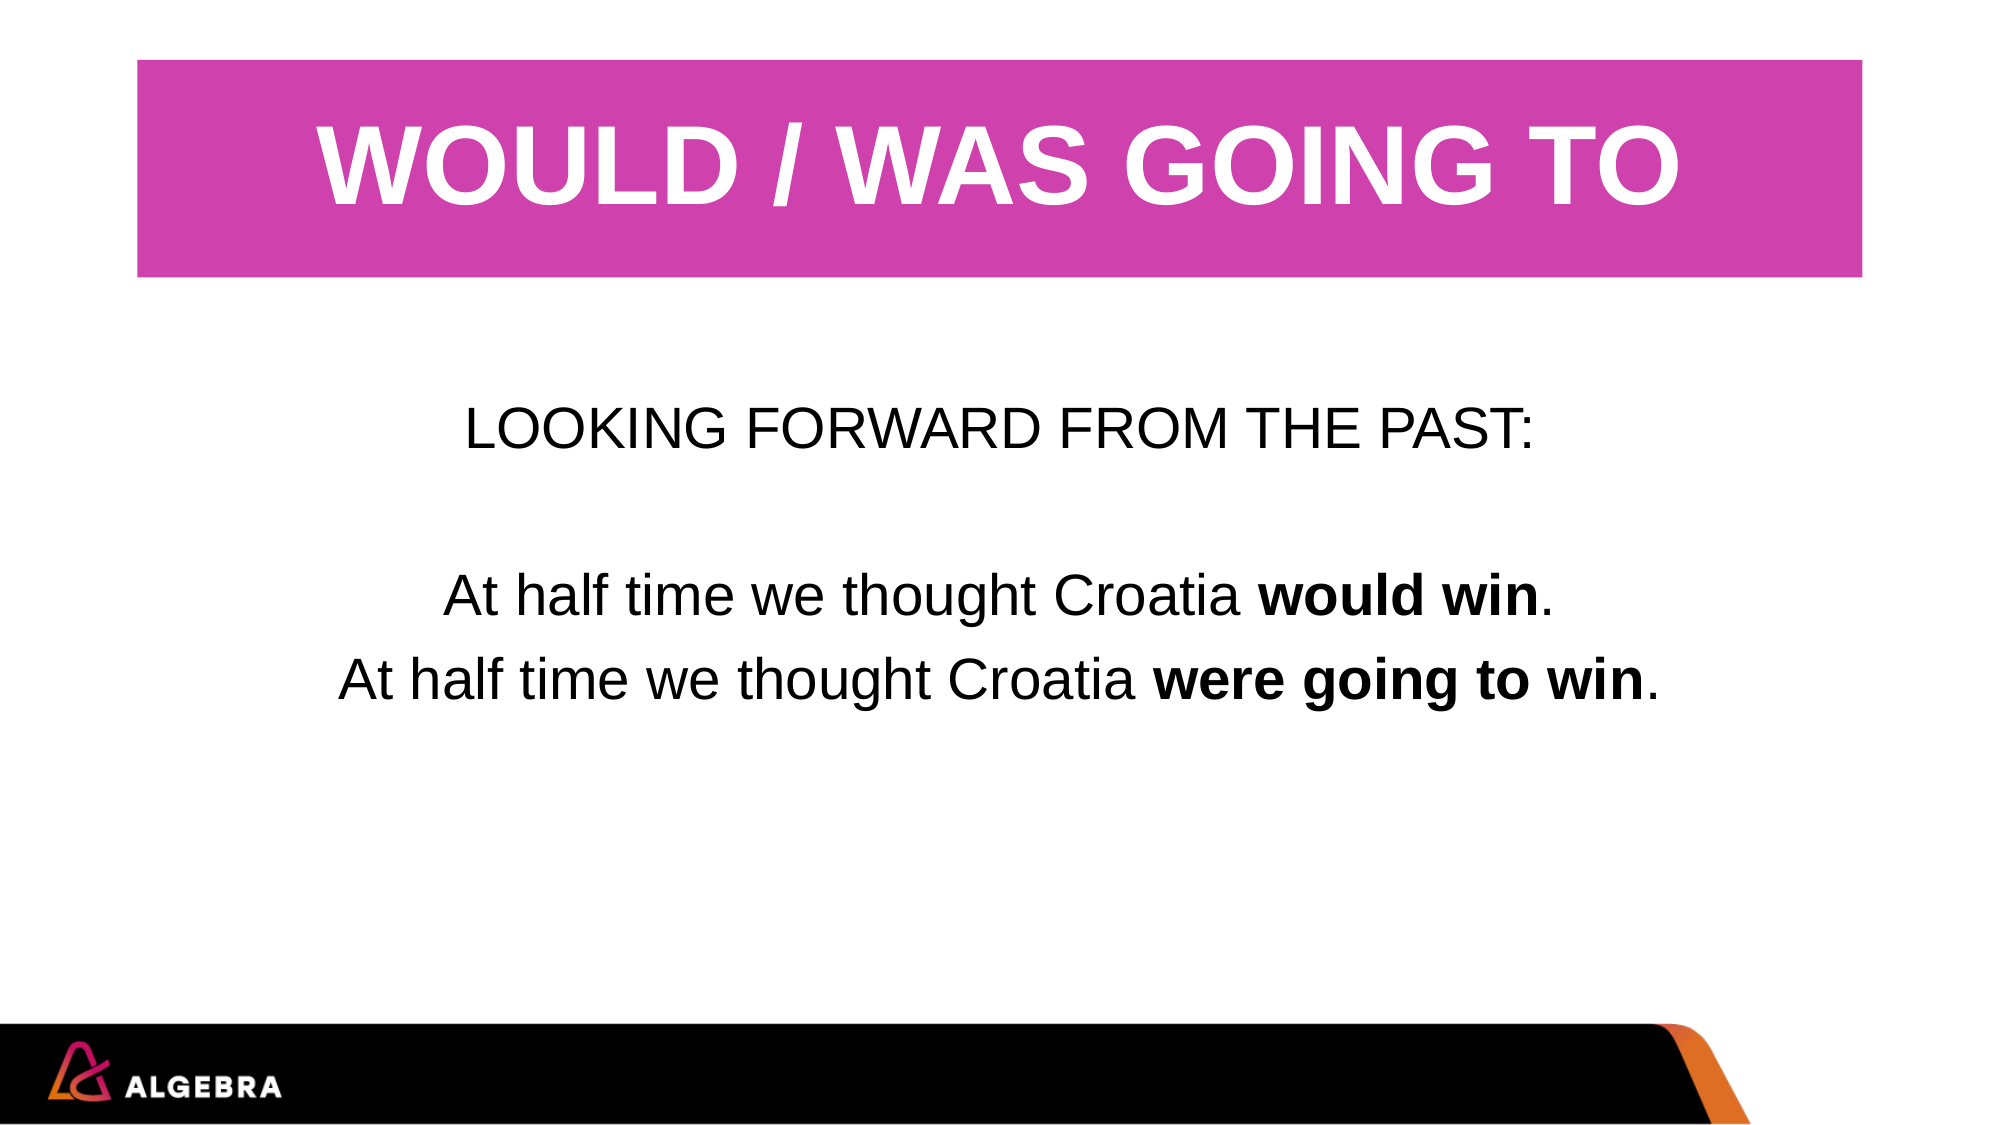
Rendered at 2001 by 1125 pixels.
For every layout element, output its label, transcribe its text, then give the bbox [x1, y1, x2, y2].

list LOOKING FORWARD FROM THE PAST: At half time we thought Croatia would win. At half time we thought Croatia were going to win. [137, 299, 1863, 1014]
picture [0, 1023, 1958, 1125]
title WOULD / WAS GOING TO [137, 59, 1863, 278]
